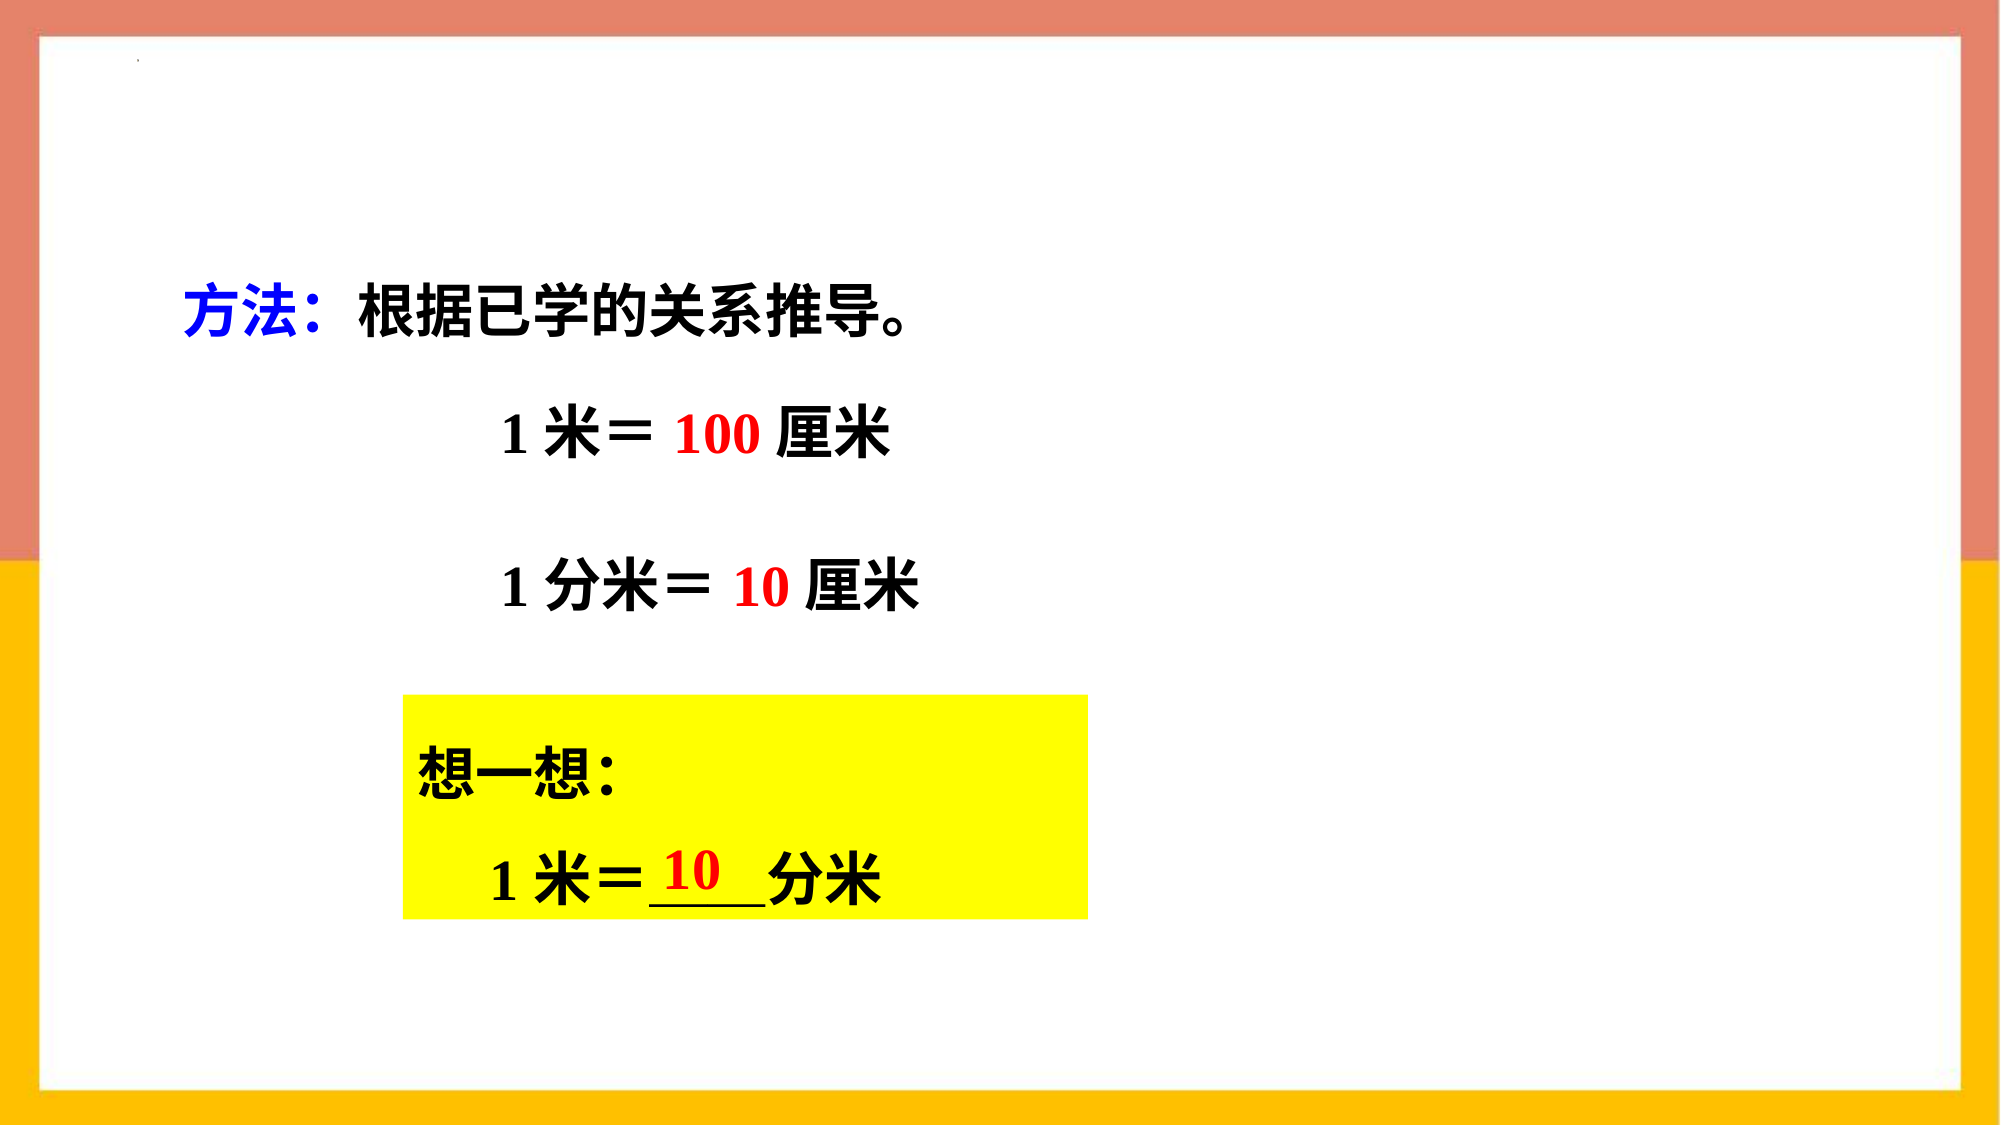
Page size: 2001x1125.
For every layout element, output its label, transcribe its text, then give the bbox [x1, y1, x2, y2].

text_box 10 [648, 823, 769, 909]
text_box 1分米＝10厘米 [485, 540, 958, 626]
text_box 方法：根据已学的关系推导。 [167, 266, 1247, 352]
text_box 想一想： 1米＝＿＿分米 [402, 694, 1088, 920]
text_box 1米＝100厘米 [485, 387, 958, 473]
picture [0, 0, 2001, 1125]
